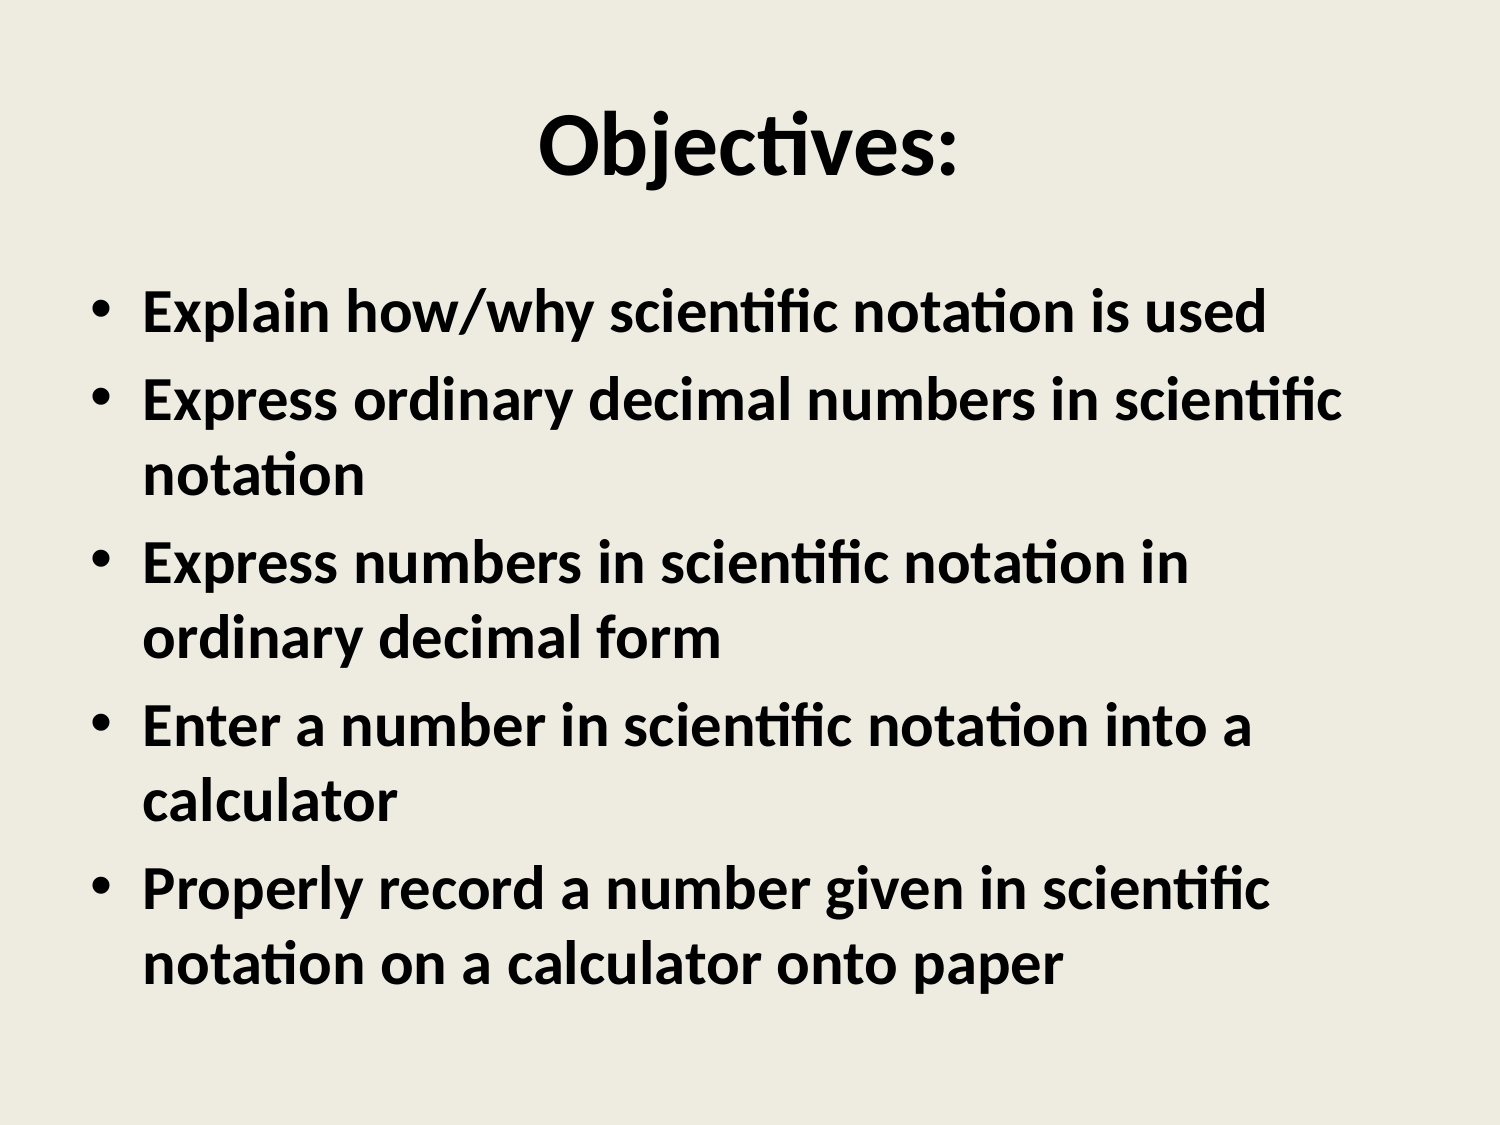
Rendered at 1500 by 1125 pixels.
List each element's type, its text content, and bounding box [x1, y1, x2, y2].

title Objectives: [75, 45, 1425, 233]
list Explain how/why scientific notation is used Express ordinary decimal numbers in scientific notation Express numbers in scientific notation in ordinary decimal form Enter a number in scientific notation into a calculator Properly record a number given in scientific notation on a calculator onto paper [75, 262, 1425, 1005]
